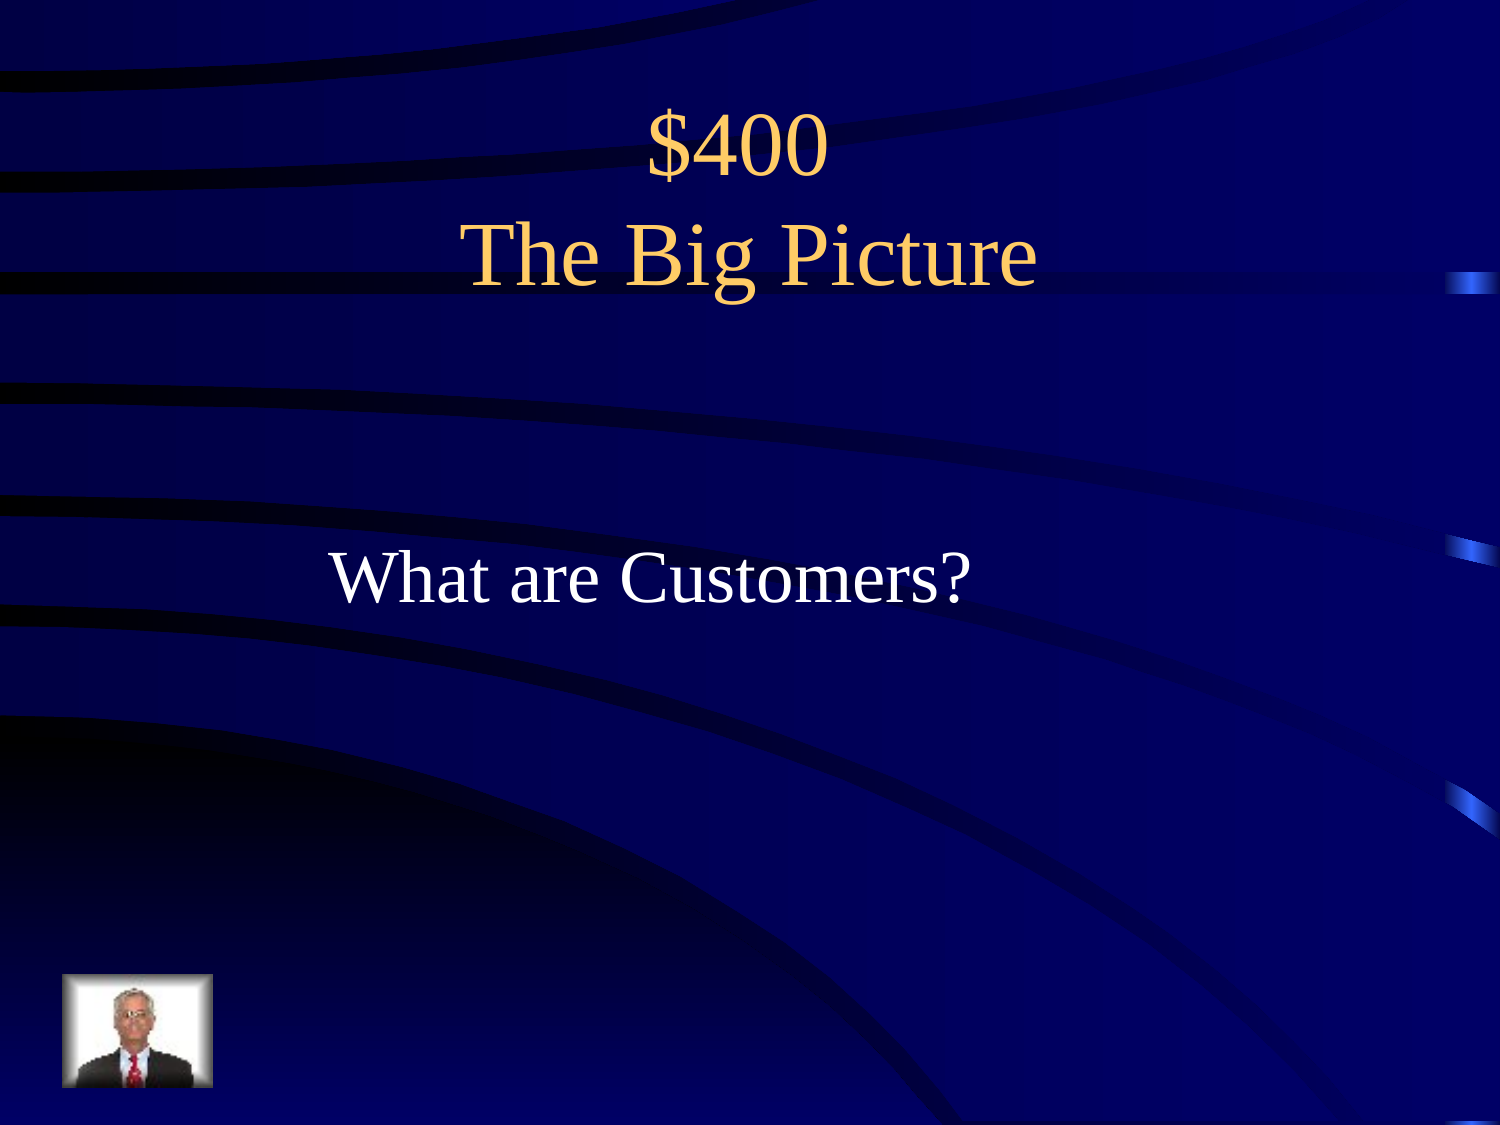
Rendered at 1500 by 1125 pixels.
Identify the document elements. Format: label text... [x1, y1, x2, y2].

text_box What are Customers? [313, 519, 989, 625]
picture [62, 974, 213, 1088]
title $400 The Big Picture [112, 99, 1388, 288]
